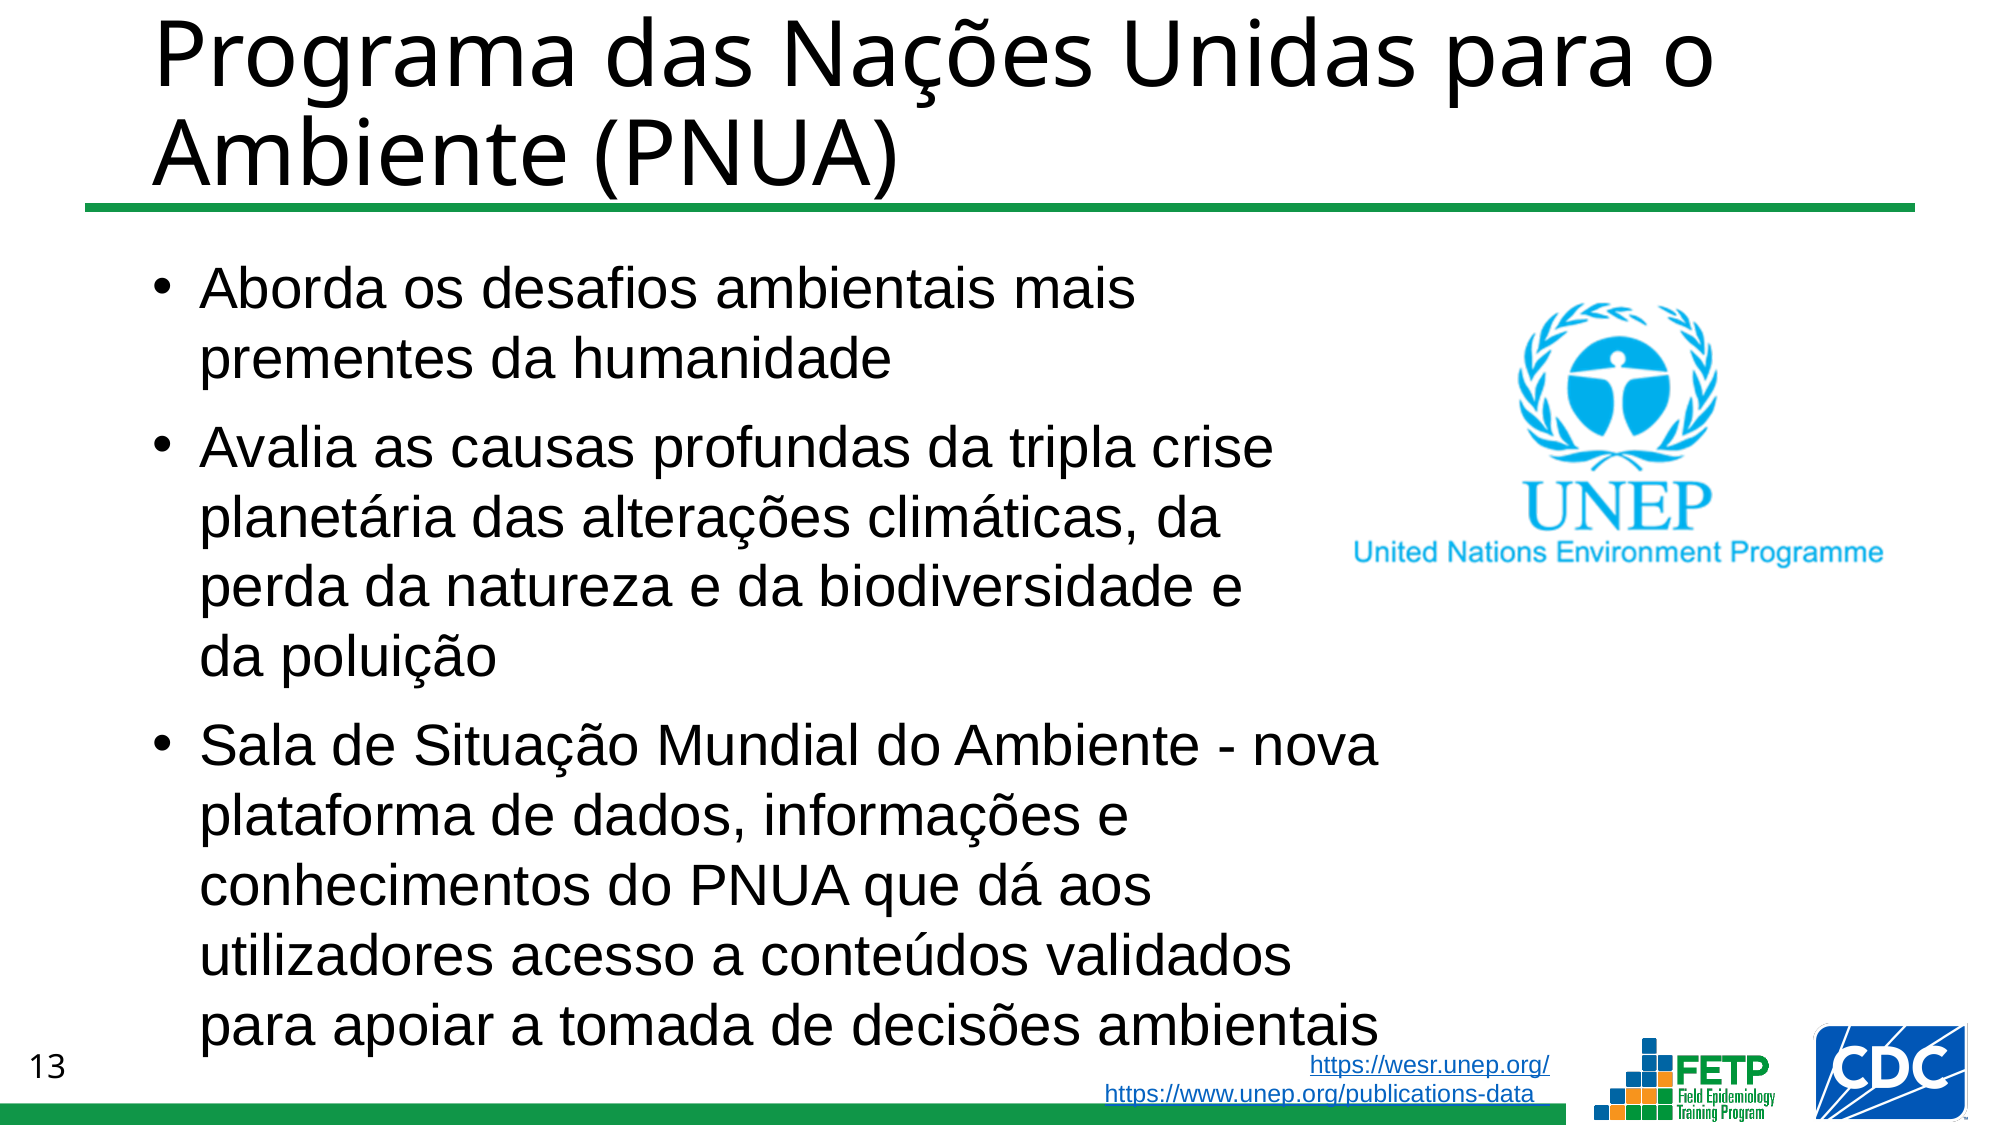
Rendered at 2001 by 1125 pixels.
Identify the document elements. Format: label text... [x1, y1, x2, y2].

list Aborda os desafios ambientais mais prementes da humanidade Avalia as causas profundas da tripla crise planetária das alterações climáticas, da perda da natureza e da biodiversidade e da poluição Sala de Situação Mundial do Ambiente - nova plataforma de dados, informações e conhecimentos do PNUA que dá aos utilizadores acesso a conteúdos validados para apoiar a tomada de decisões ambientais [137, 242, 1403, 1004]
picture [1258, 206, 1980, 676]
picture [1594, 1038, 1775, 1122]
picture [1813, 1023, 1968, 1122]
title Programa das Nações Unidas para o Ambiente (PNUA) [137, 0, 1941, 207]
list https://wesr.unep.org/ https://www.unep.org/publications-data [610, 1040, 1565, 1104]
